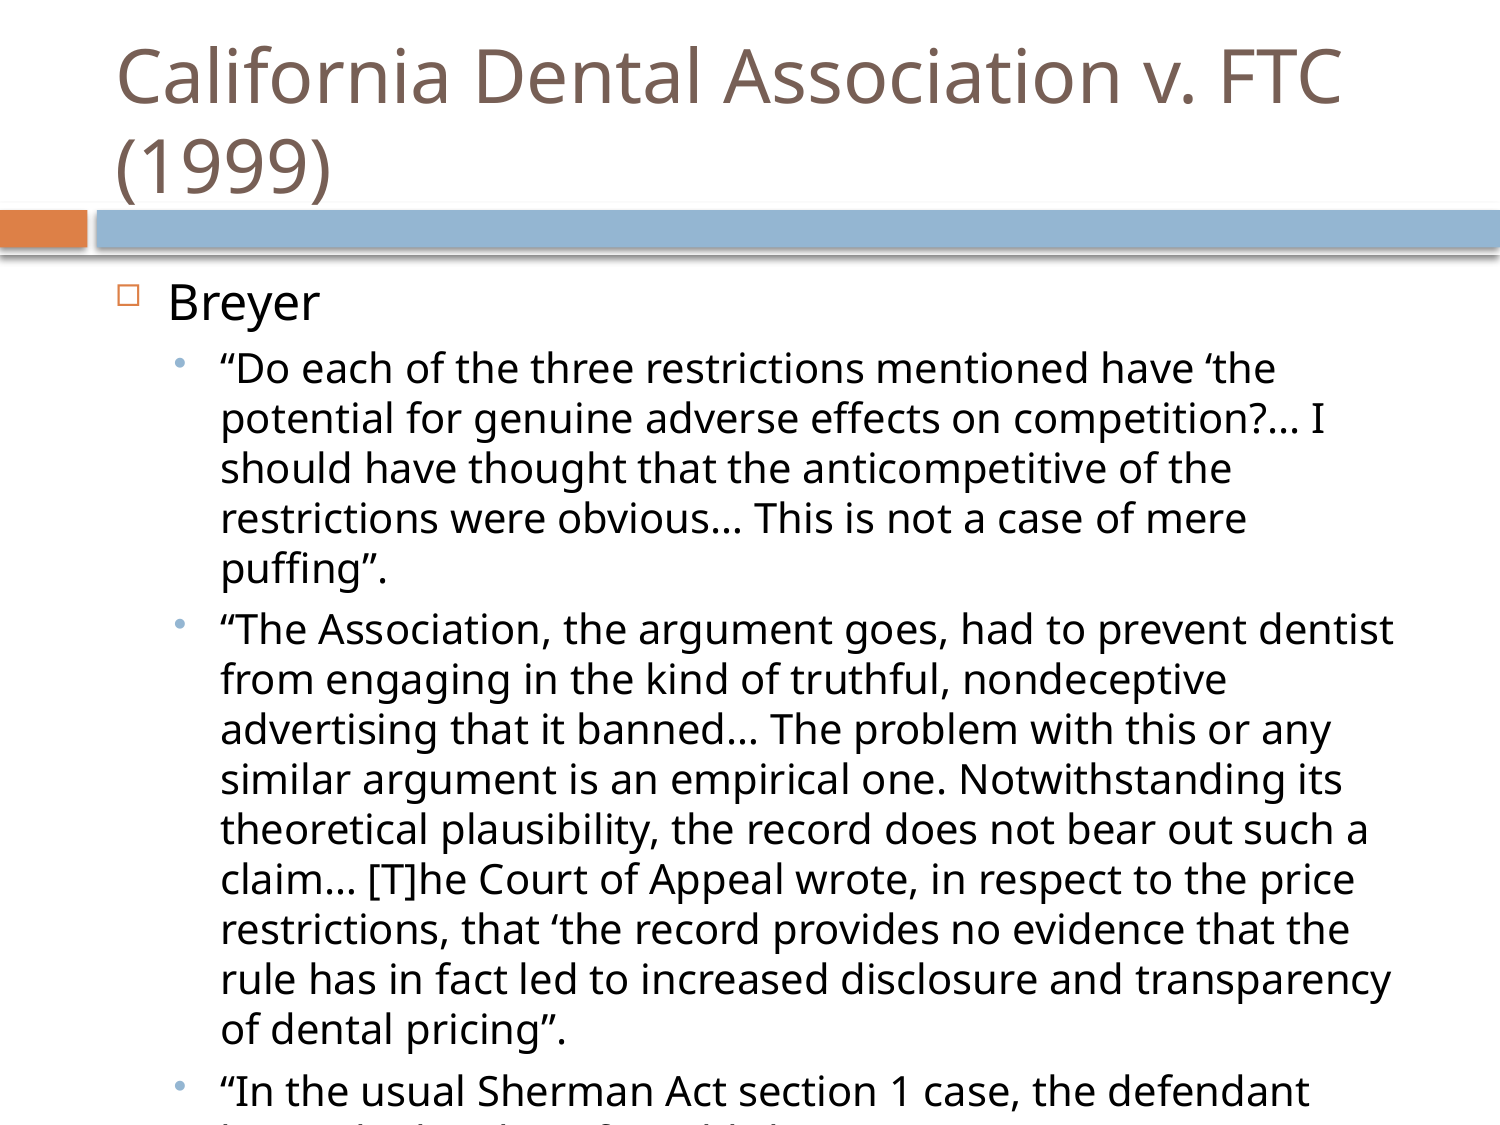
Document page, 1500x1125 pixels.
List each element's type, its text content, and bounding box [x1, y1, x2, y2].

title California Dental Association v. FTC (1999) [100, 37, 1438, 200]
list Breyer “Do each of the three restrictions mentioned have ‘the potential for genuine adverse effects on competition?... I should have thought that the anticompetitive of the restrictions were obvious… This is not a case of mere puffing”. “The Association, the argument goes, had to prevent dentist from engaging in the kind of truthful, nondeceptive advertising that it banned… The problem with this or any similar argument is an empirical one. Notwithstanding its theoretical plausibility, the record does not bear out such a claim… [T]he Court of Appeal wrote, in respect to the price restrictions, that ‘the record provides no evidence that the rule has in fact led to increased disclosure and transparency of dental pricing”. “In the usual Sherman Act section 1 case, the defendant bears the burden of establishing a procompetitive justification”. [100, 262, 1438, 1000]
